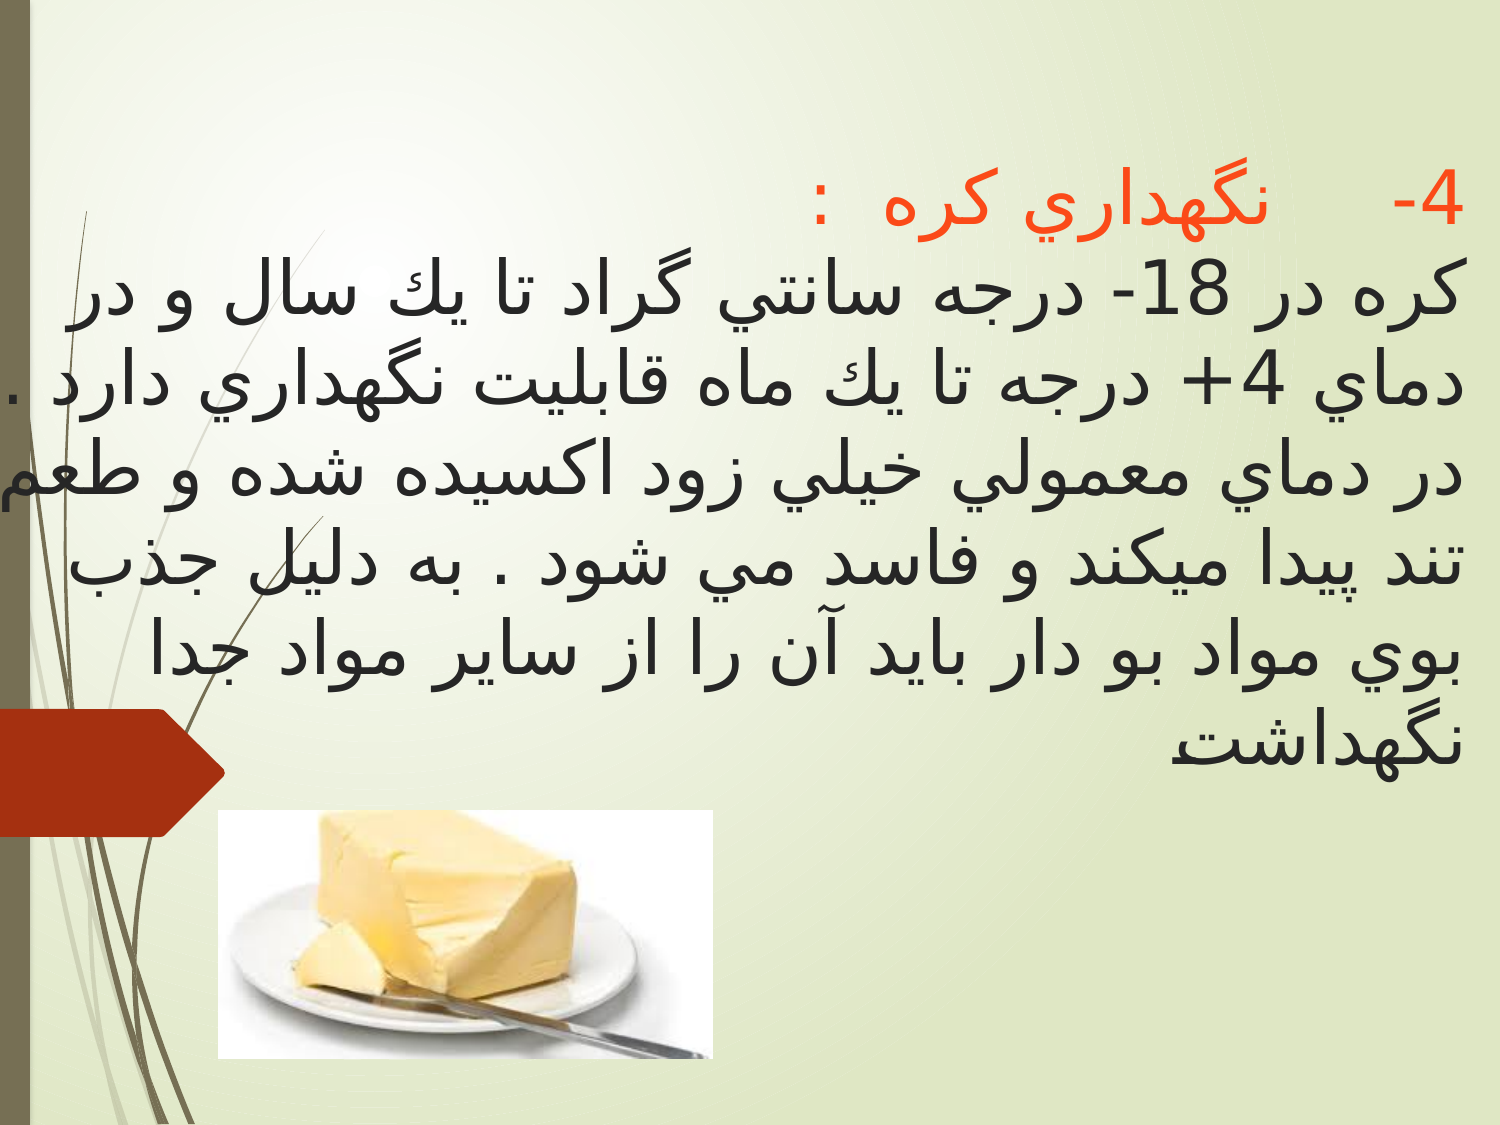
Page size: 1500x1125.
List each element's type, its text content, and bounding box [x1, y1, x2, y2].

picture [218, 810, 713, 1060]
title 4- نگهداري كره : كره در 18- درجه سانتي گراد تا يك سال و در دماي 4+ درجه تا يك ماه قابليت نگهداري دارد . در دماي معمولي خيلي زود اكسيده شده و طعم تند پيدا ميكند و فاسد مي شود . به دليل جذب بوي مواد بو دار بايد آن را از ساير مواد جدا نگهداشت [0, 278, 1483, 787]
